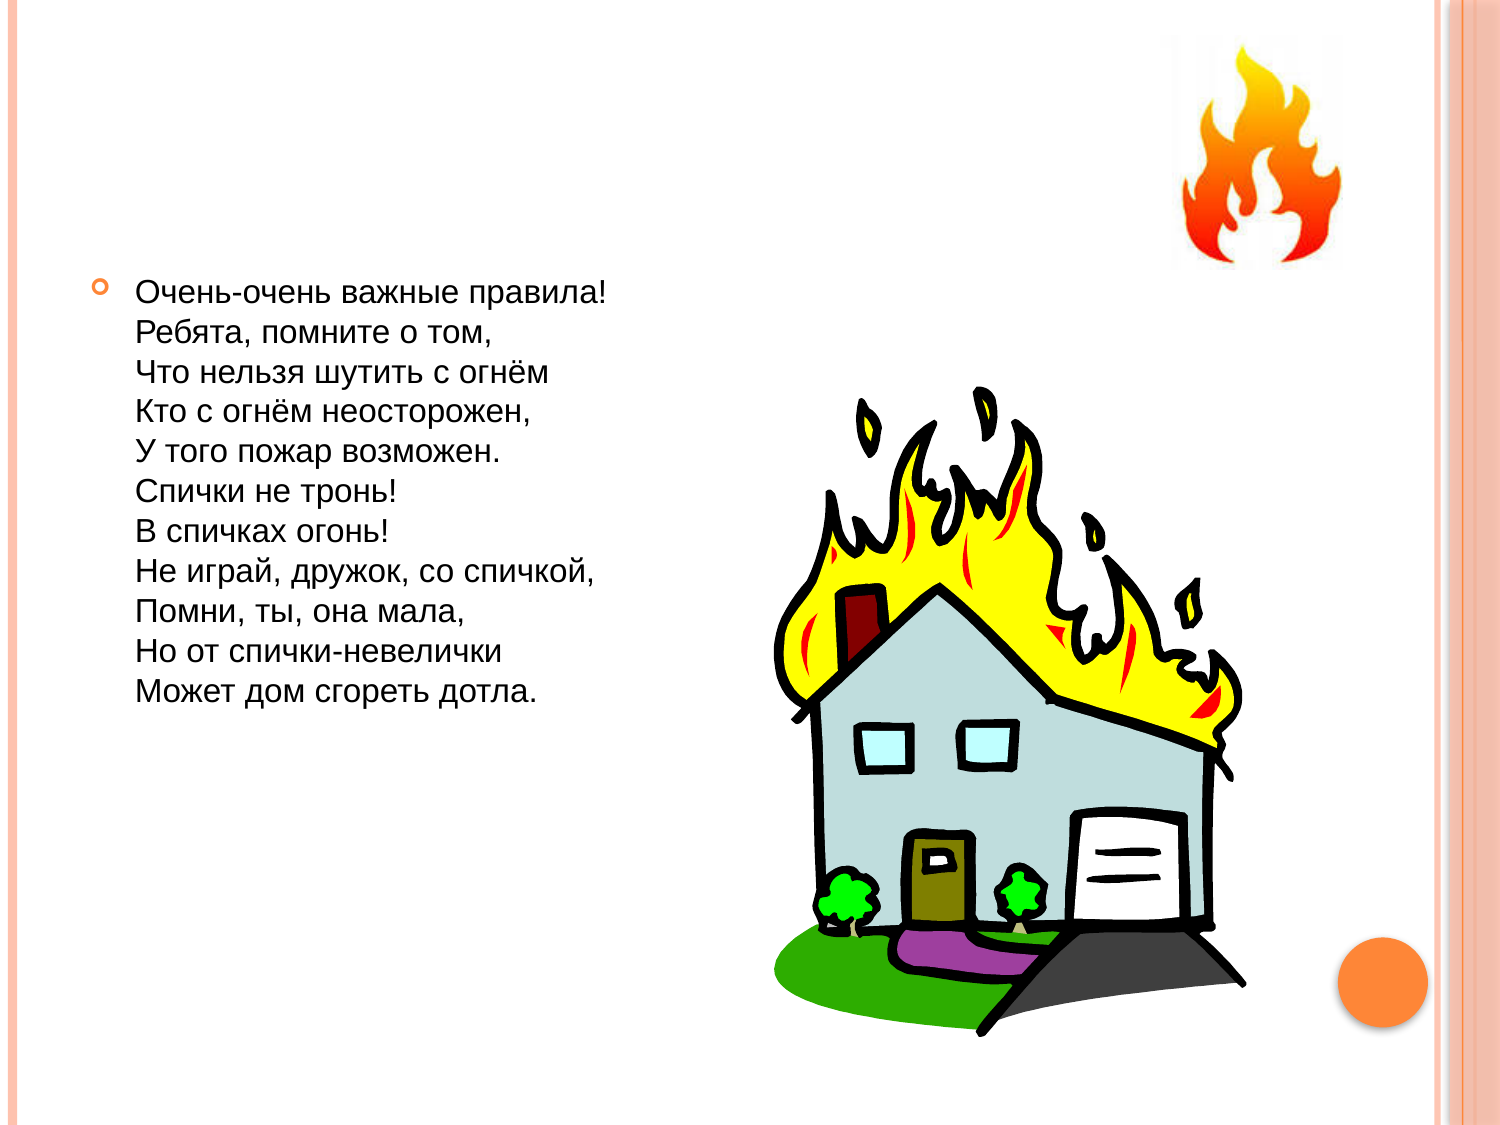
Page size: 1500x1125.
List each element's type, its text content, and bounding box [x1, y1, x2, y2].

picture [1159, 34, 1344, 271]
picture [772, 386, 1248, 1038]
list Очень-очень важные правила! Ребята, помните о том, Что нельзя шутить с огнём Кто с огнём неосторожен, У того пожар возможен. Спички не тронь! В спичках огонь! Не играй, дружок, со спичкой, Помни, ты, она мала, Но от спички-невелички Может дом сгореть дотла. [75, 262, 1300, 1062]
